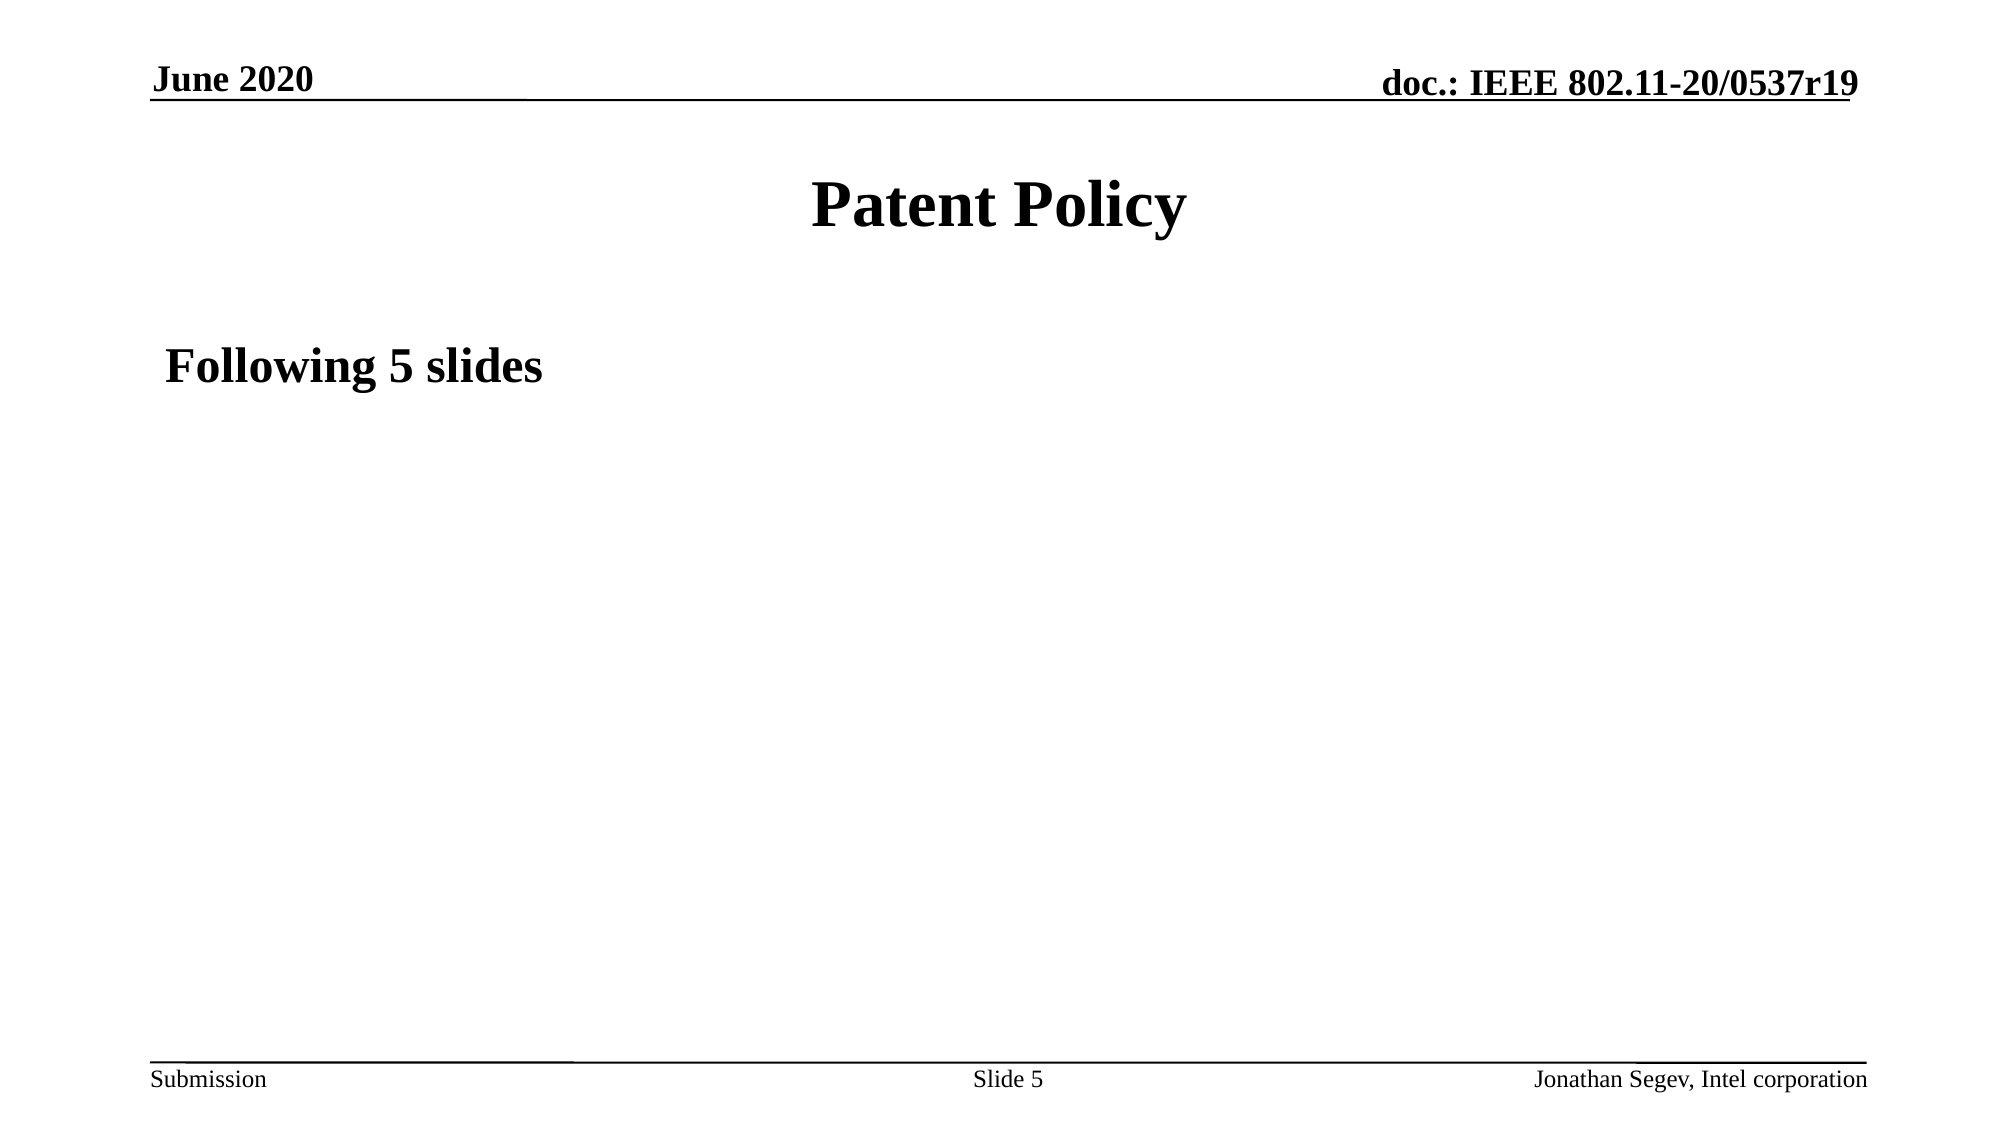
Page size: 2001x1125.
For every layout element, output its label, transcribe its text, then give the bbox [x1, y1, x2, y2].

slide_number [152, 54, 563, 100]
footer Jonathan Segev, Intel corporation [1171, 1061, 1869, 1093]
slide_number Slide 5 [950, 1061, 1067, 1123]
list Following 5 slides [149, 324, 1850, 1000]
title Patent Policy [149, 112, 1850, 288]
